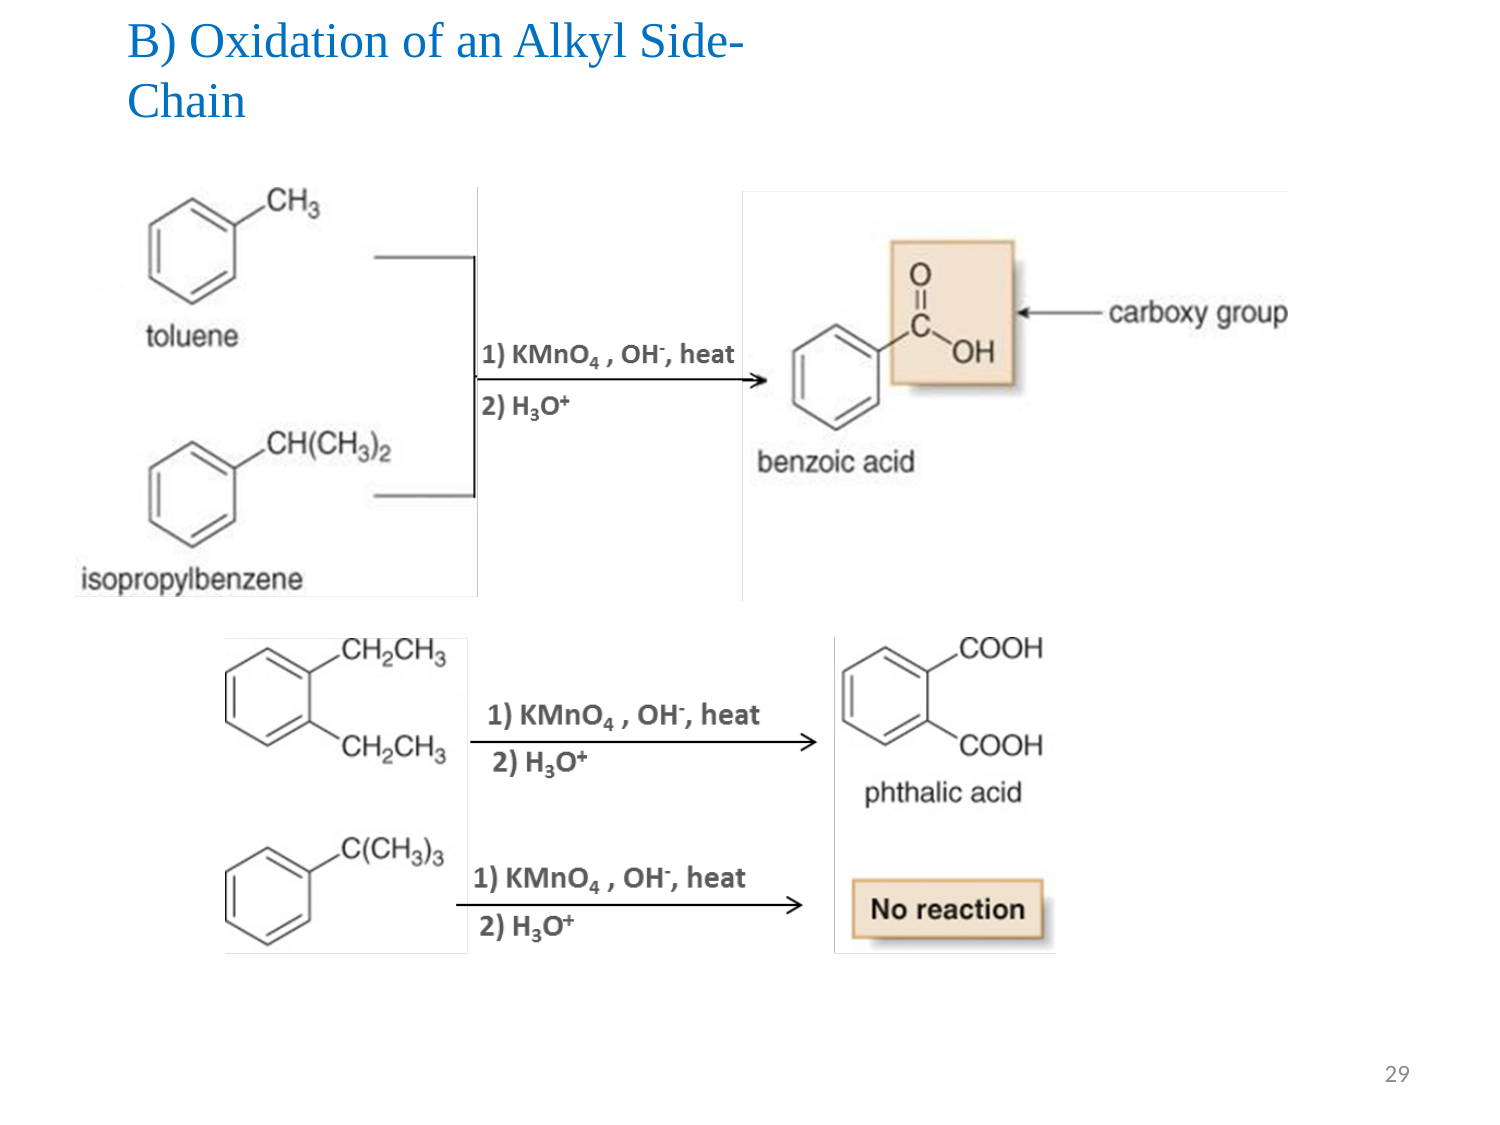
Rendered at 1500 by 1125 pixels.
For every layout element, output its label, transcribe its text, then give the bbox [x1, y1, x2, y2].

text_box B) Oxidation of an Alkyl Side-Chain [112, 0, 881, 135]
picture [224, 637, 1056, 963]
picture [74, 187, 1288, 602]
slide_number 29 [1074, 1042, 1425, 1103]
